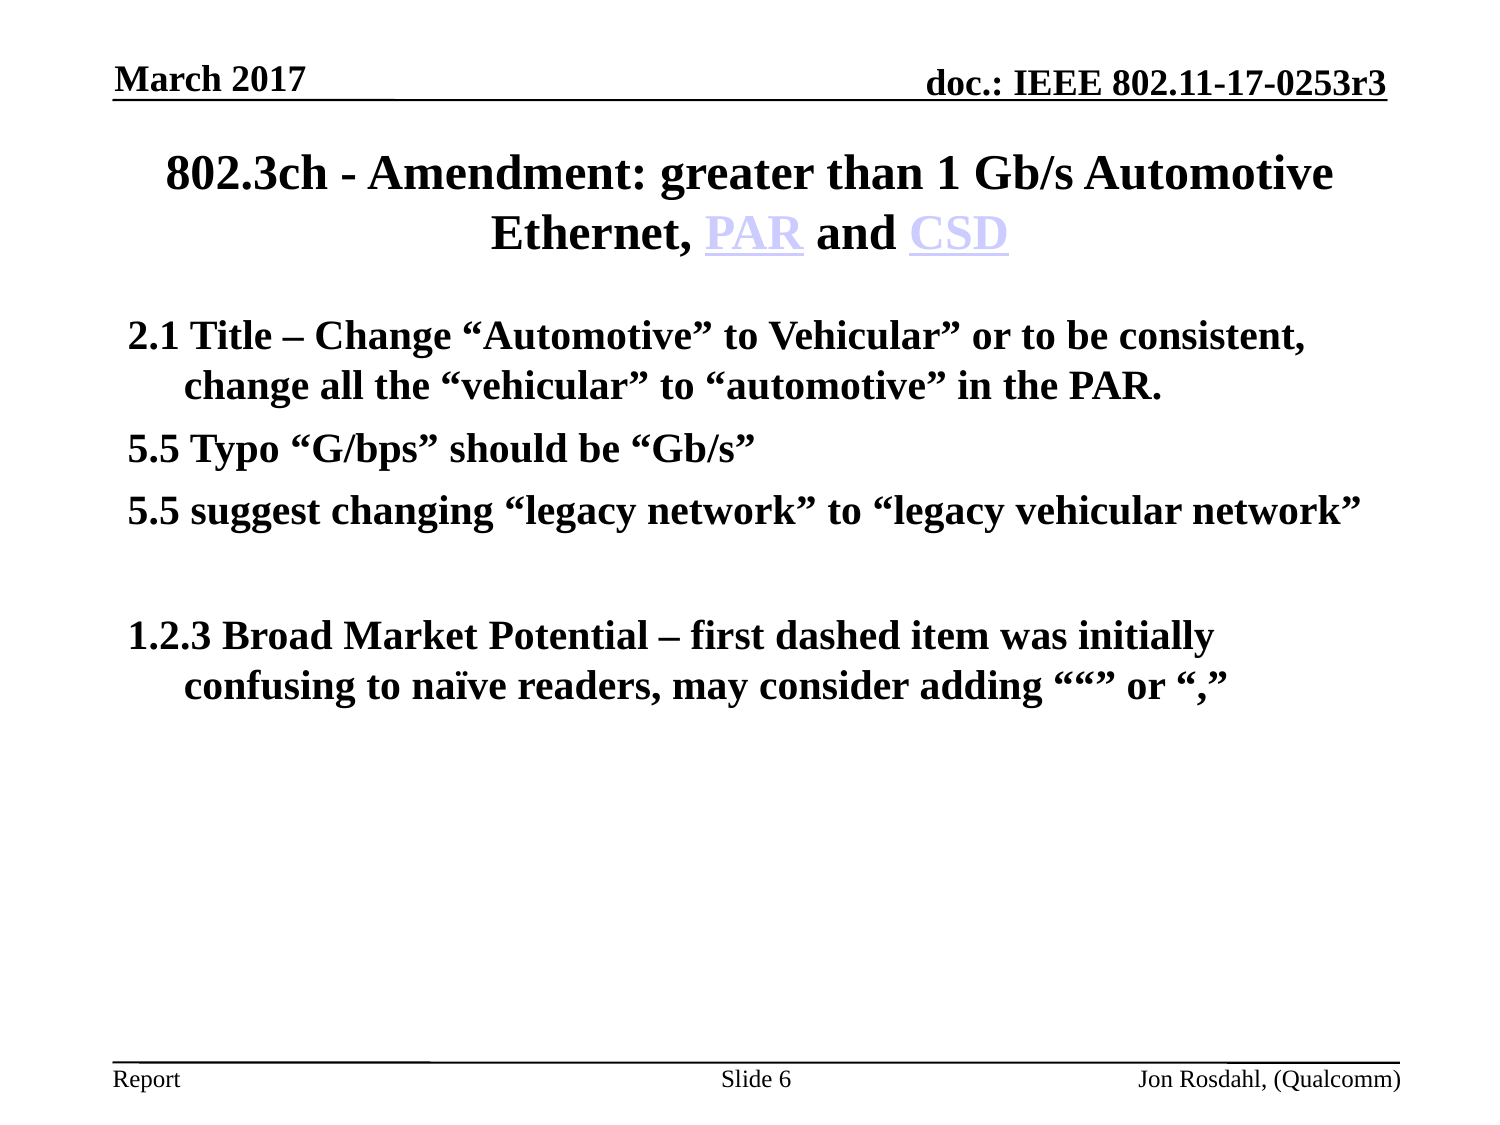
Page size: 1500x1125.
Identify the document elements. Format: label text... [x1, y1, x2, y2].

title 802.3ch - Amendment: greater than 1 Gb/s Automotive Ethernet, PAR and CSD [112, 112, 1388, 288]
list 2.1 Title – Change “Automotive” to Vehicular” or to be consistent, change all the “vehicular” to “automotive” in the PAR. 5.5 Typo “G/bps” should be “Gb/s” 5.5 suggest changing “legacy network” to “legacy vehicular network” 1.2.3 Broad Market Potential – first dashed item was initially confusing to naïve readers, may consider adding ““” or “,” [112, 299, 1388, 1000]
footer Jon Rosdahl, (Qualcomm) [878, 1061, 1402, 1093]
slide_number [114, 54, 423, 100]
slide_number Slide 6 [712, 1061, 800, 1123]
